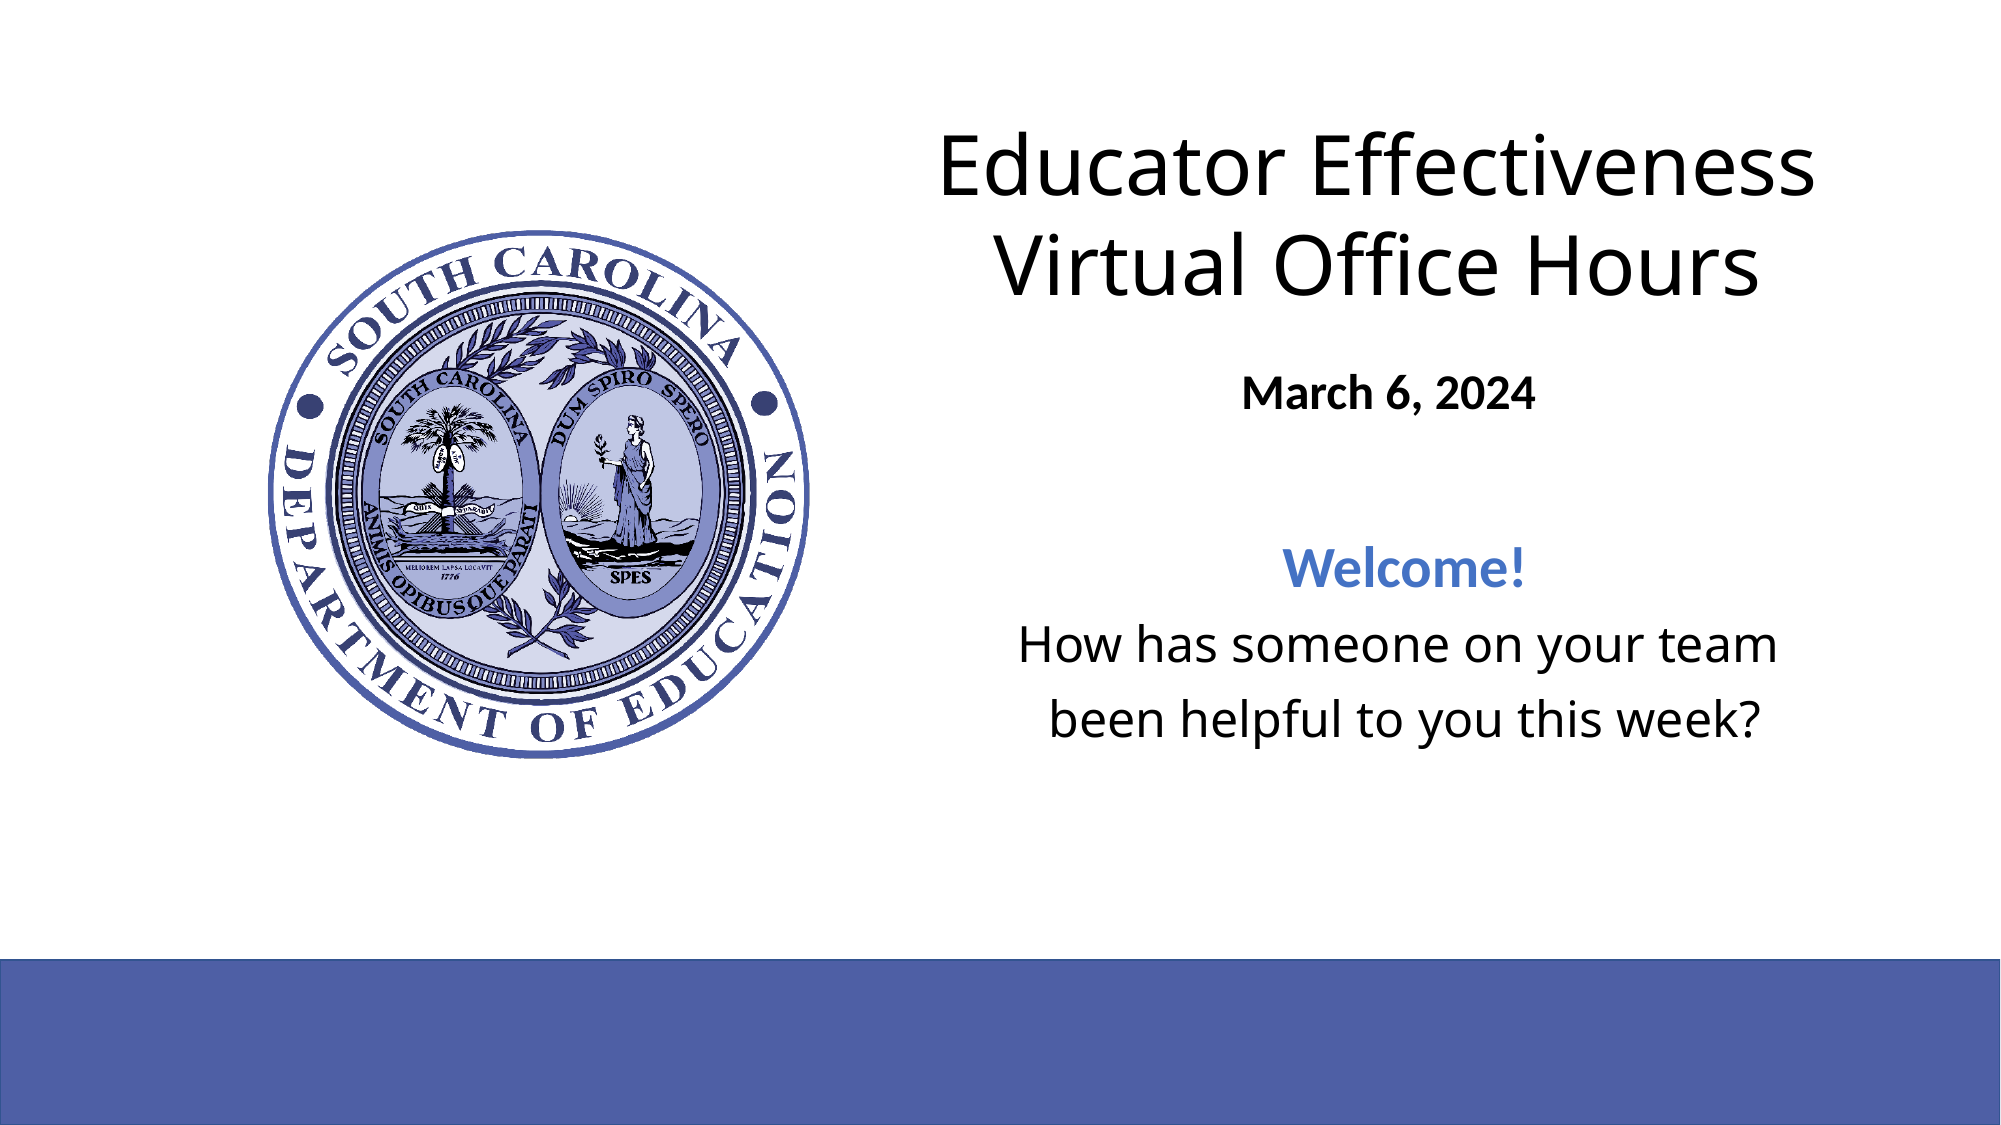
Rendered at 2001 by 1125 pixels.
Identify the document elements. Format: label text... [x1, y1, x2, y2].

title Educator Effectiveness Virtual Office Hours [893, 85, 1884, 338]
picture [263, 225, 810, 763]
list March 6, 2024 [893, 338, 1884, 440]
text_box Welcome! How has someone on your team been helpful to you this week?​ ​ [903, 445, 1907, 885]
